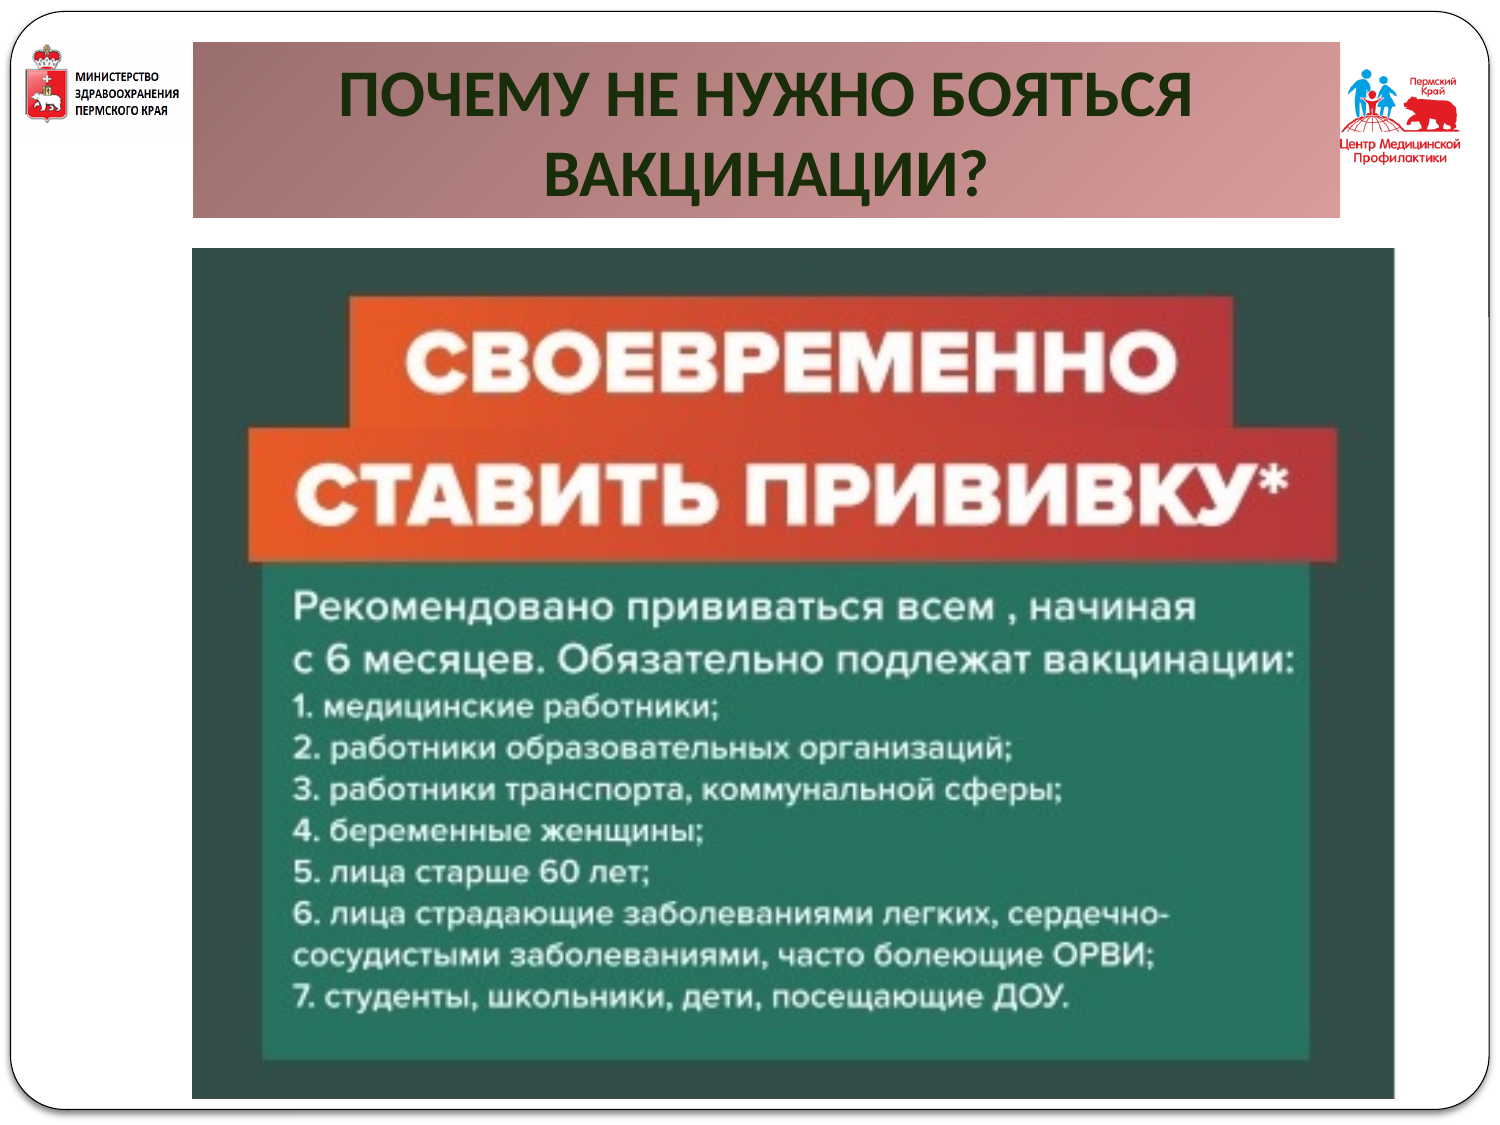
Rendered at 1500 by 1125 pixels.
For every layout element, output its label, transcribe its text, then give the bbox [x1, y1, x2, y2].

picture [1339, 68, 1460, 166]
text_box ПОЧЕМУ НЕ НУЖНО БОЯТЬСЯ ВАКЦИНАЦИИ? [193, 42, 1341, 218]
picture [192, 248, 1398, 1099]
picture [17, 40, 193, 138]
